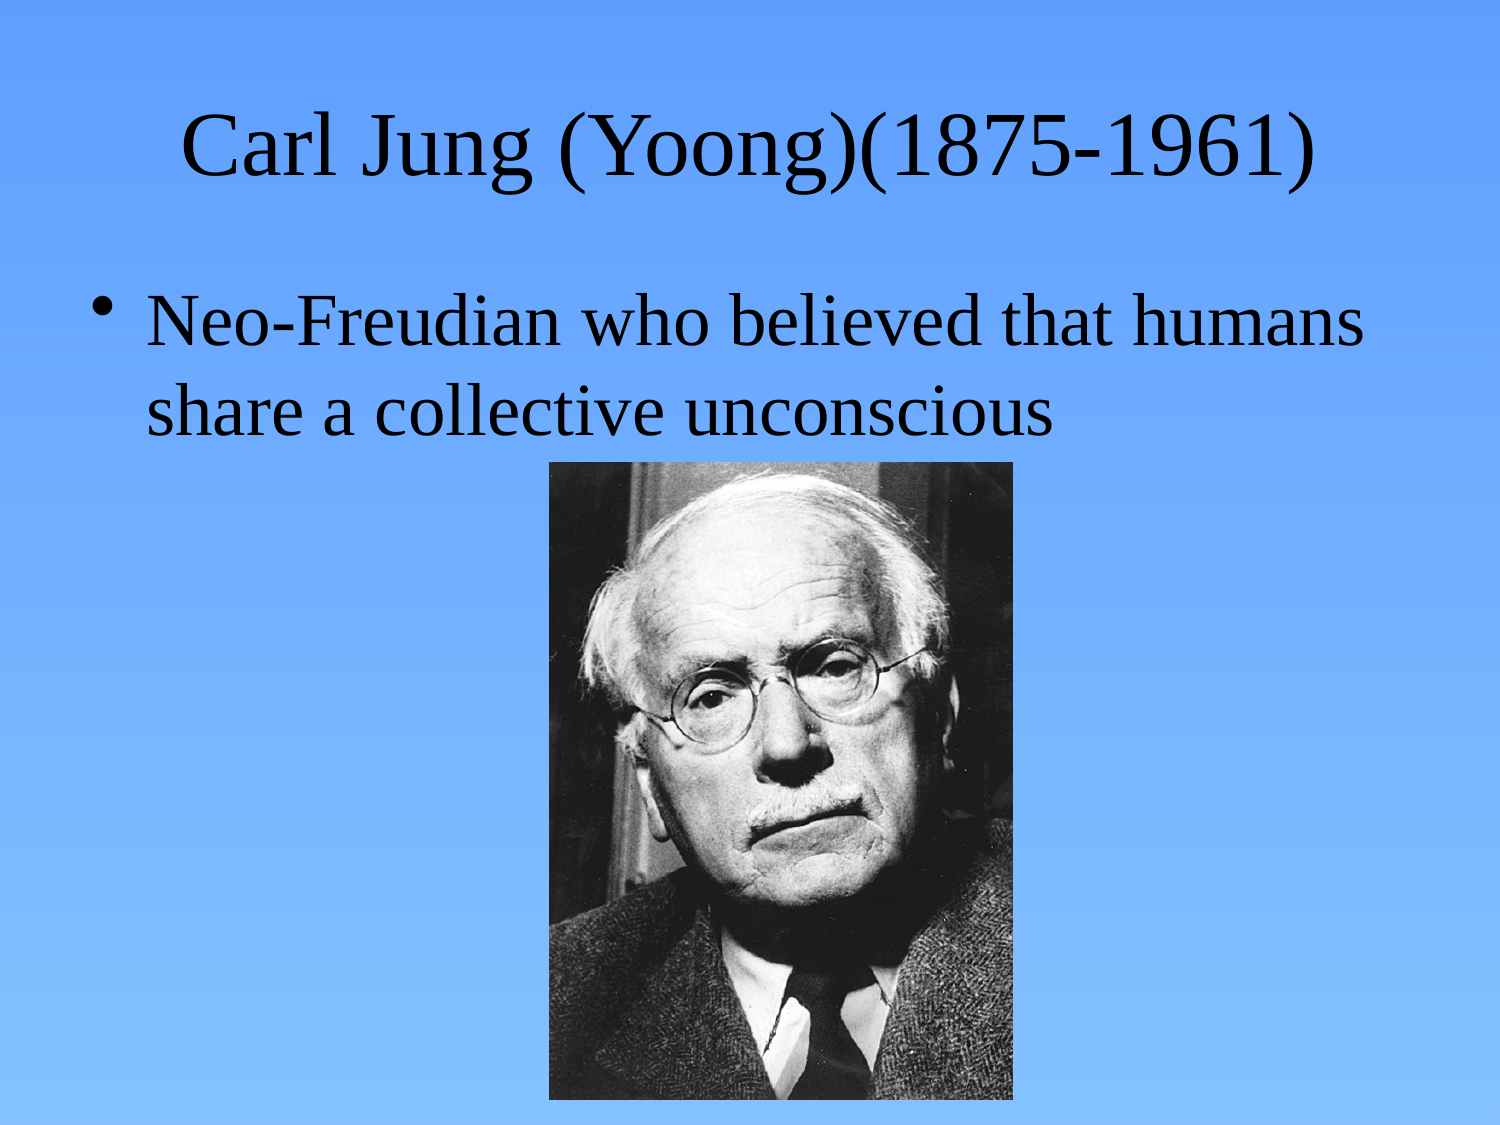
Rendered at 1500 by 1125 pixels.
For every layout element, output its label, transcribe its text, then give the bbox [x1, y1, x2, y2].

list Neo-Freudian who believed that humans share a collective unconscious [74, 262, 1388, 1006]
picture [549, 462, 1013, 1101]
title Carl Jung (Yoong)(1875-1961) [74, 44, 1426, 233]
